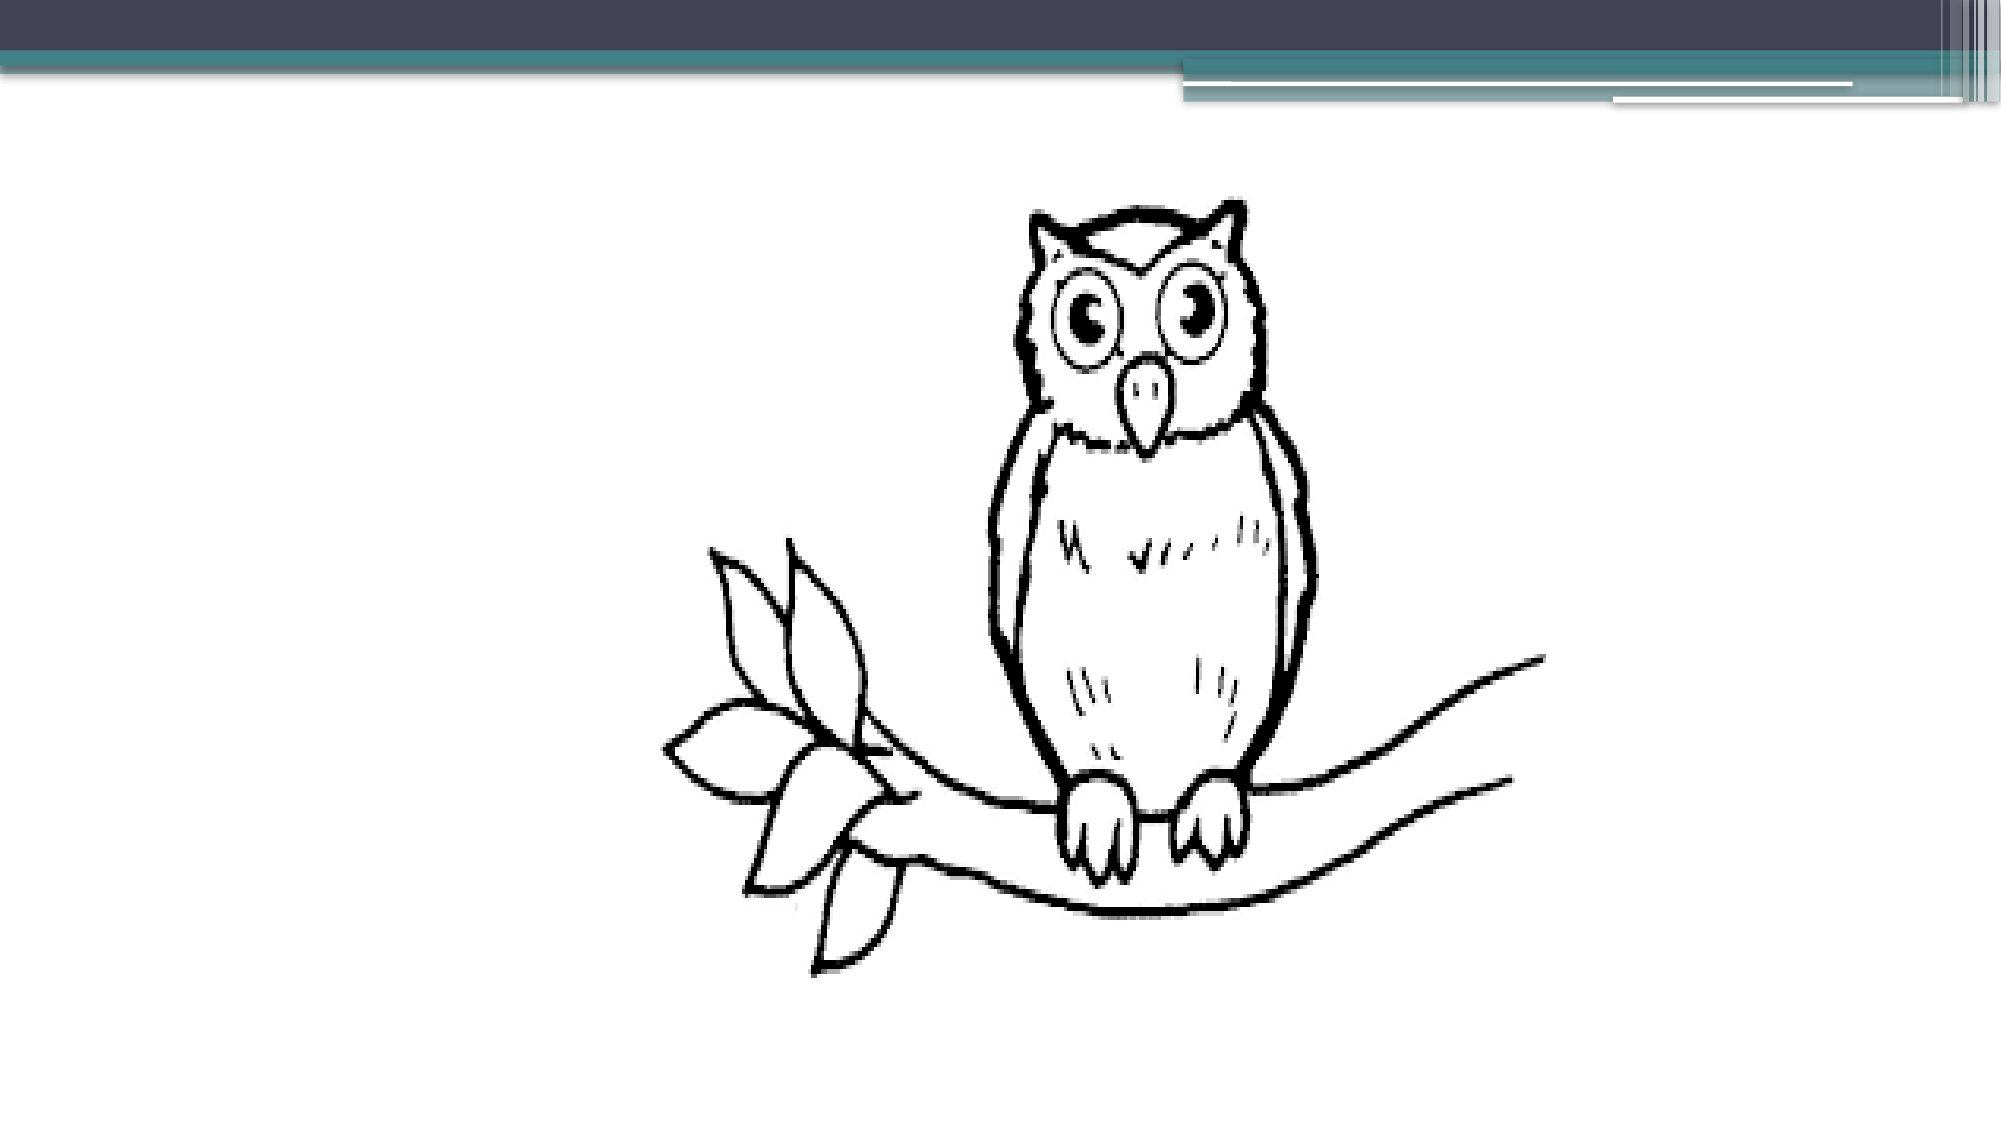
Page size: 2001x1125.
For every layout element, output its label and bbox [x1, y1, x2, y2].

picture [657, 191, 1551, 983]
